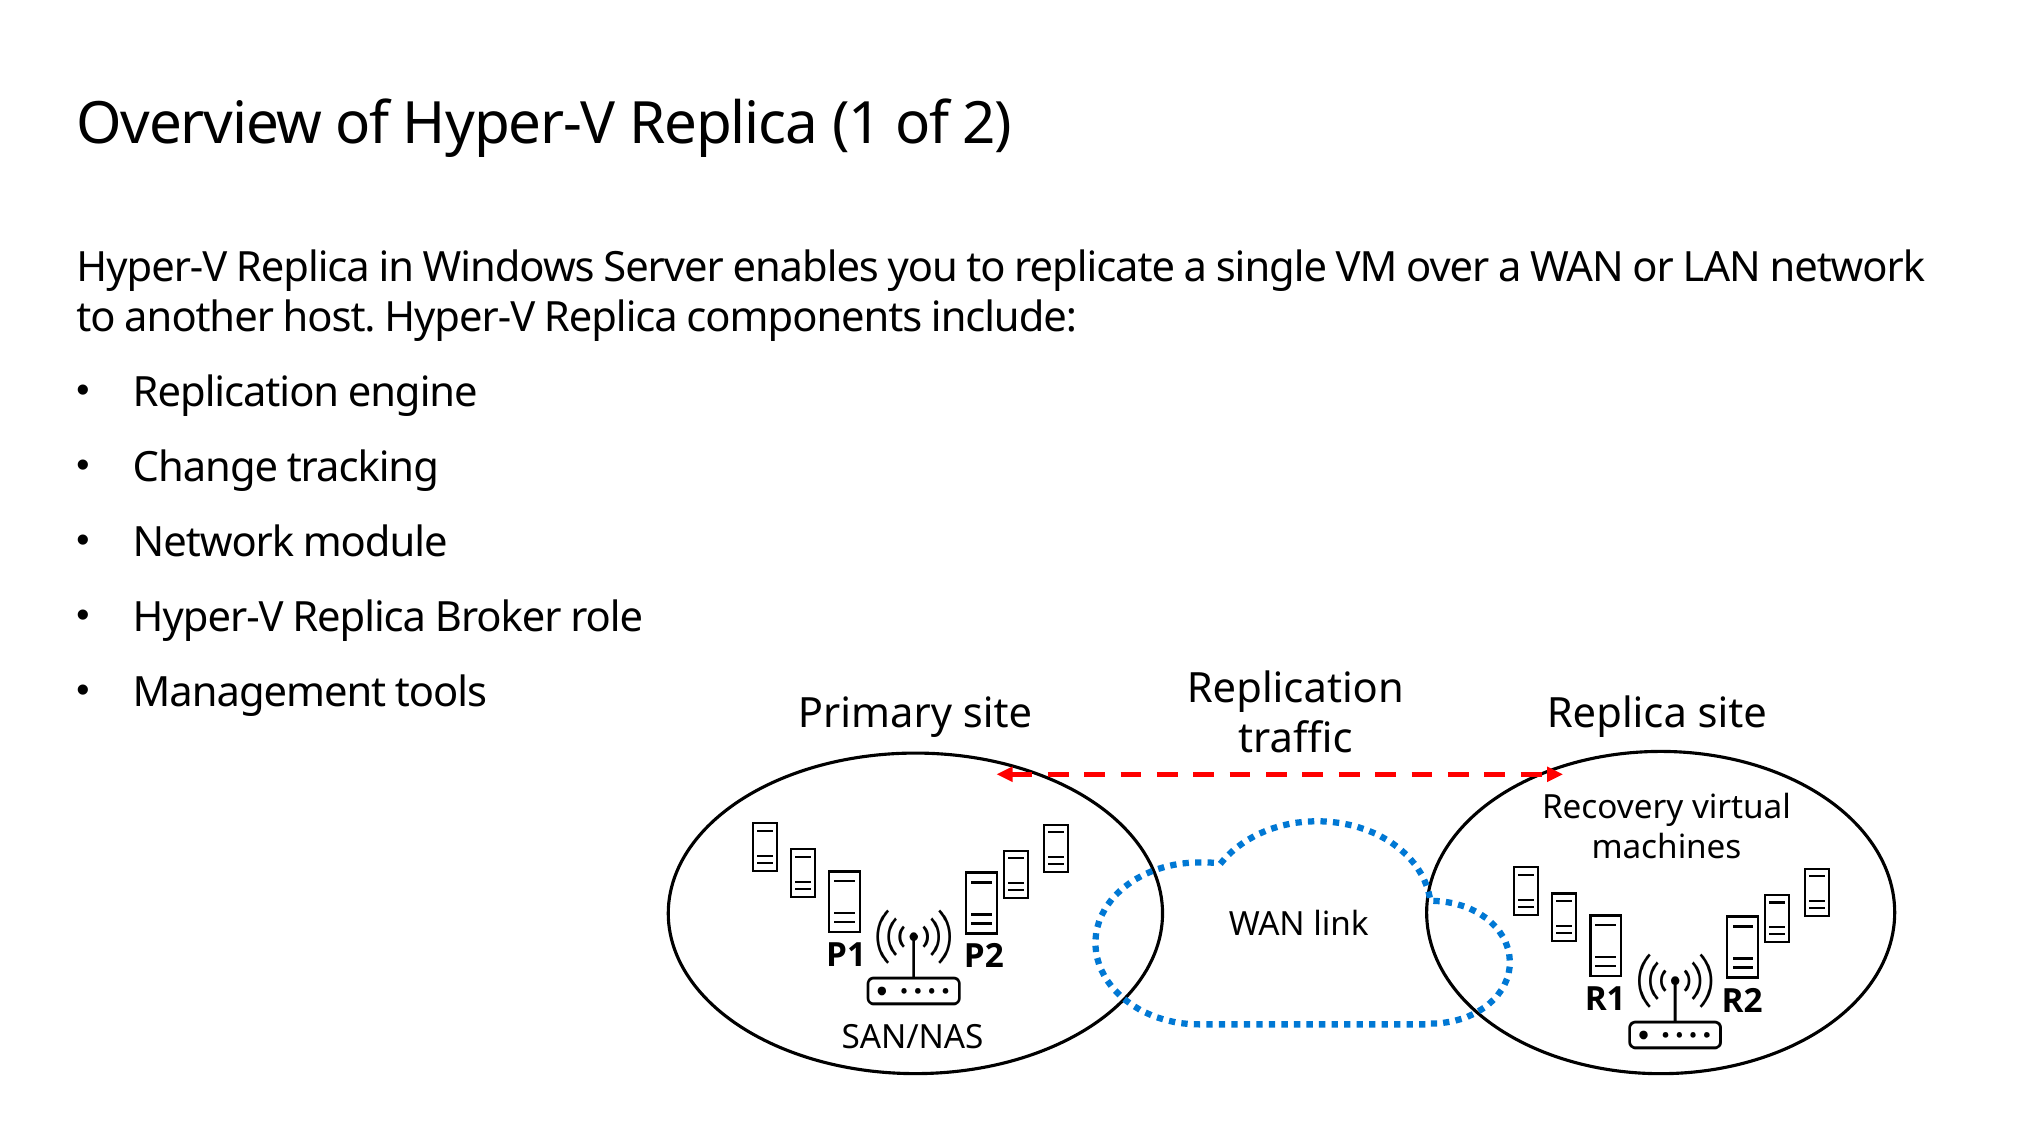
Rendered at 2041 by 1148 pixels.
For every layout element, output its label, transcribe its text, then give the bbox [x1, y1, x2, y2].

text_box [668, 669, 1895, 1074]
title Overview of Hyper-V Replica (1 of 2) [76, 93, 1968, 161]
list Hyper-V Replica in Windows Server enables you to replicate a single VM over a WAN or LAN network to another host. Hyper-V Replica components include: Replication engine Change tracking Network module Hyper-V Replica Broker role Management tools [76, 240, 1968, 1074]
